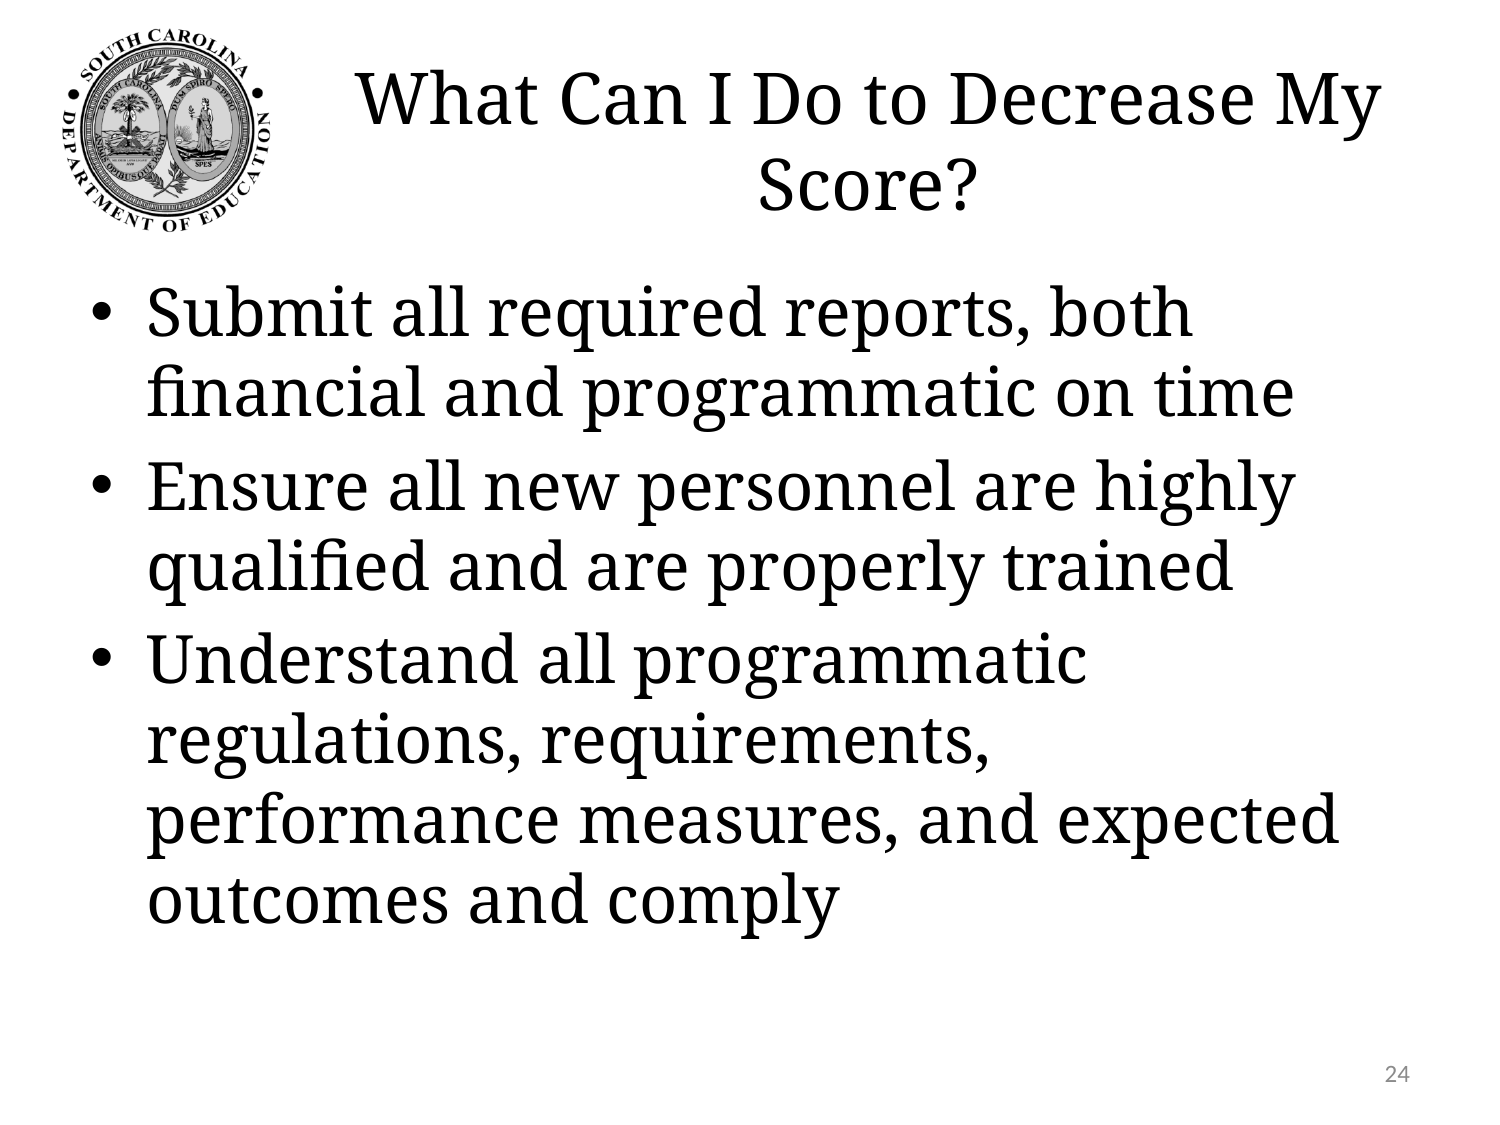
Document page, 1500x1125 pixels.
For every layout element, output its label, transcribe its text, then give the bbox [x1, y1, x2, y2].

list Submit all required reports, both financial and programmatic on time Ensure all new personnel are highly qualified and are properly trained Understand all programmatic regulations, requirements, performance measures, and expected outcomes and comply [75, 262, 1425, 1005]
picture [50, 24, 280, 238]
title What Can I Do to Decrease My Score? [312, 45, 1425, 233]
slide_number 24 [1074, 1042, 1425, 1103]
